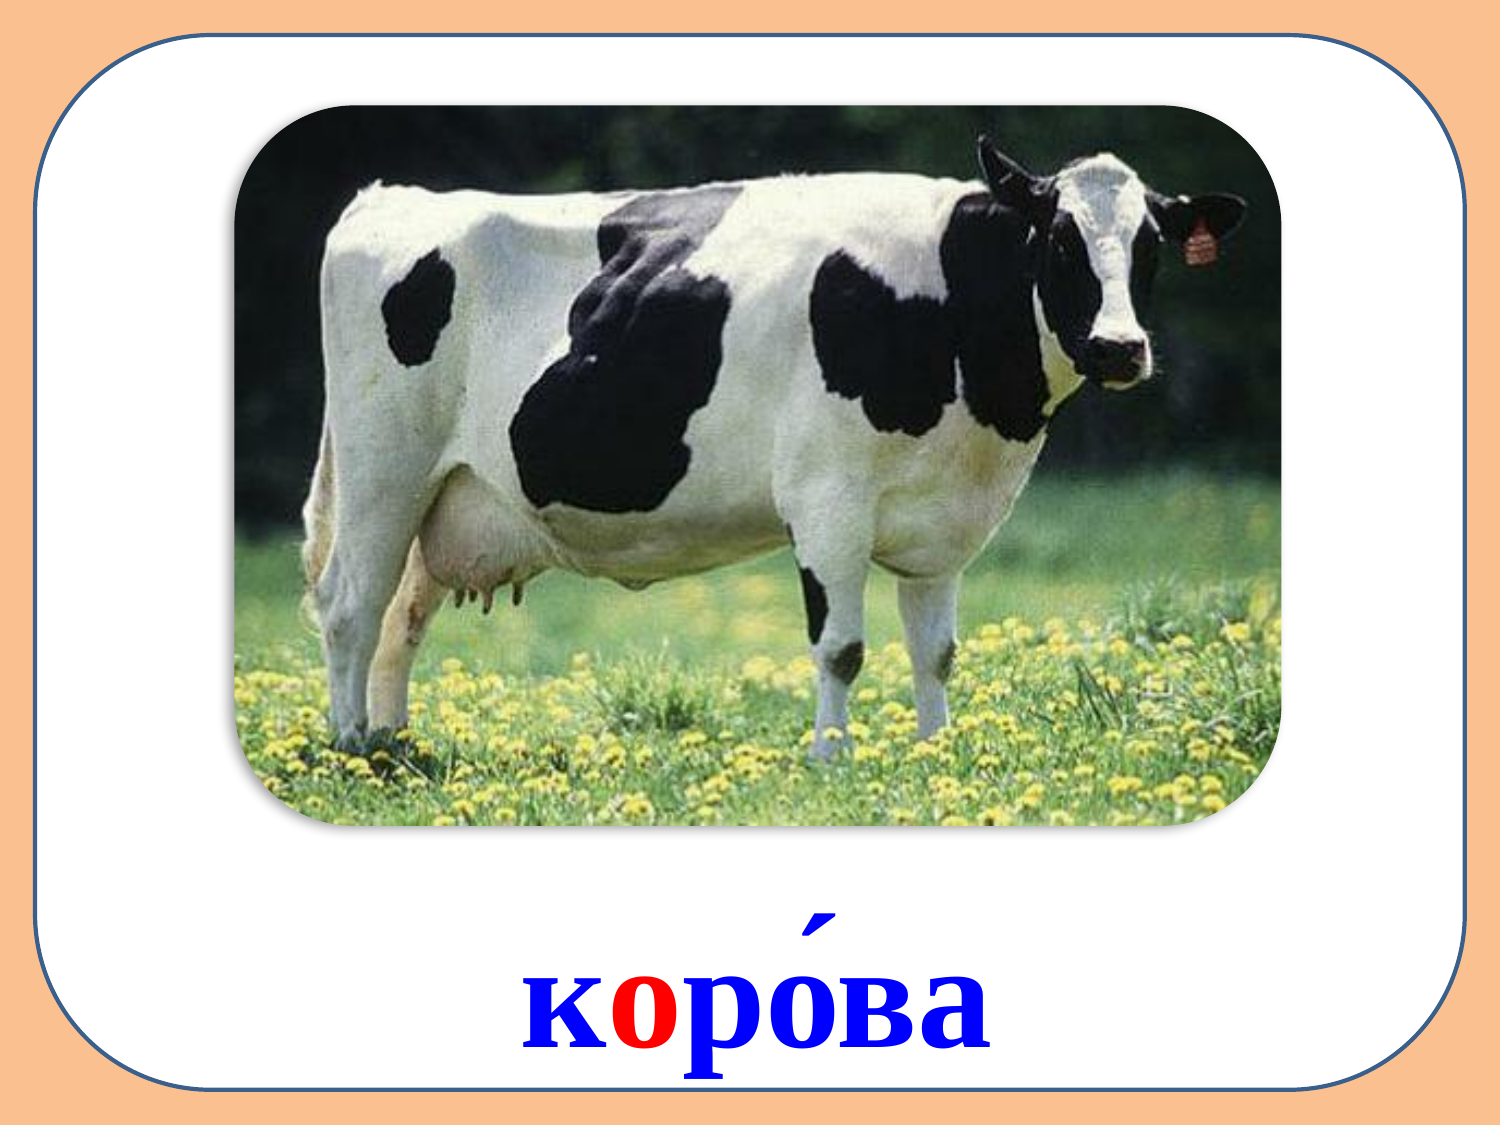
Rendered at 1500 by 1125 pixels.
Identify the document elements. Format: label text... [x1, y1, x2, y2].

text_box [32, 32, 1467, 1036]
text_box коро́ва [81, 890, 1432, 1079]
picture [234, 105, 1282, 827]
text_box [81, 1079, 1432, 1090]
